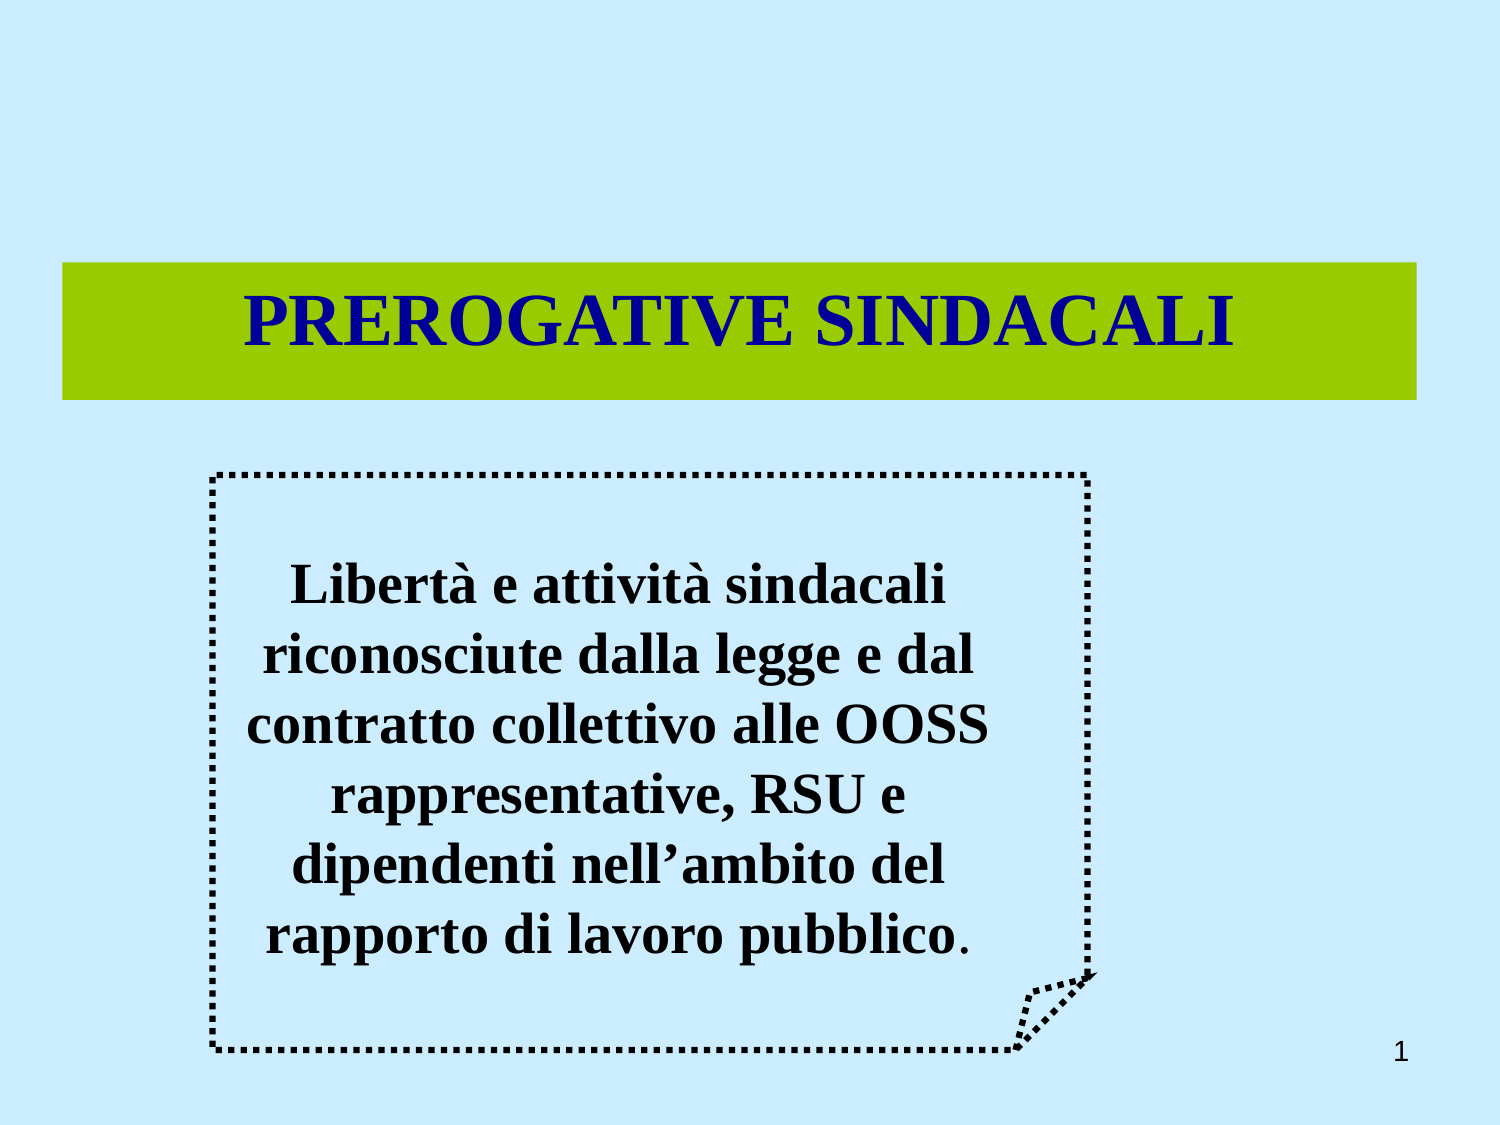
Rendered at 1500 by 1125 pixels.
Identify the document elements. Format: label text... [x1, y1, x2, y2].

text_box PREROGATIVE SINDACALI [62, 262, 1417, 400]
text_box [212, 474, 1088, 1051]
slide_number 1 [1074, 1024, 1425, 1103]
